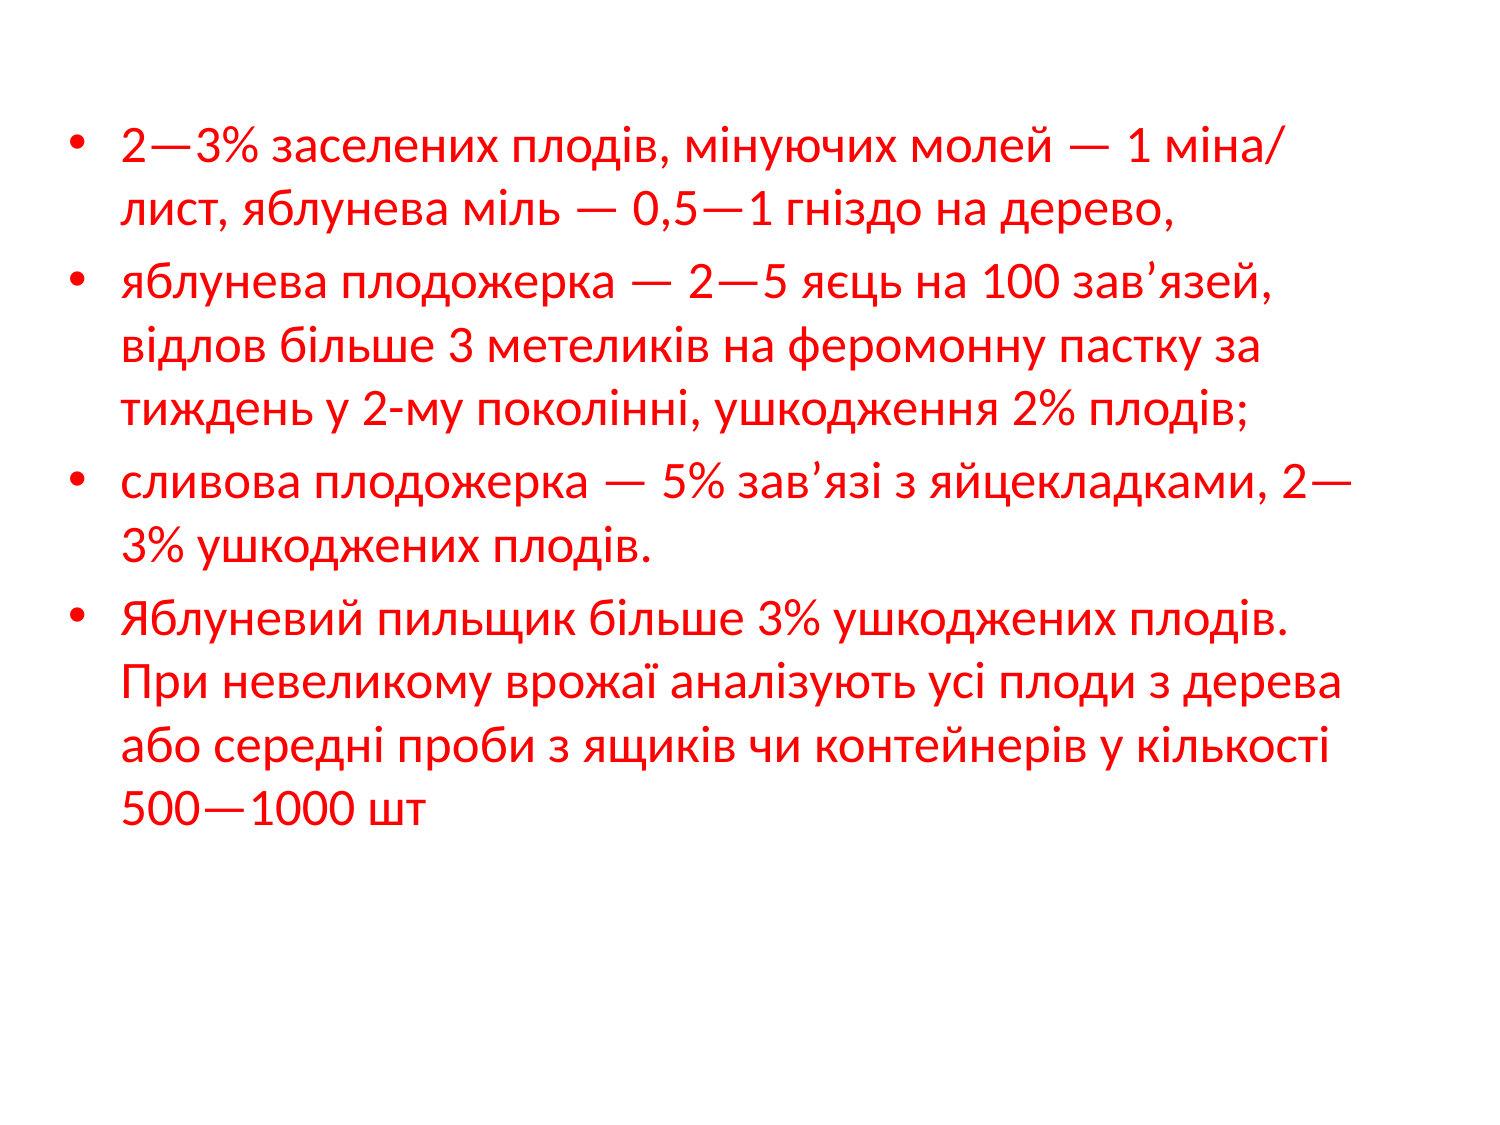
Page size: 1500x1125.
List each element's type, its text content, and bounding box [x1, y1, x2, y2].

list 2—3% заселених плодів, мінуючих молей — 1 міна/ лист, яблунева міль — 0,5—1 гніздо на дерево, яблунева плодожерка — 2—5 яєць на 100 зав’язей, відлов більше 3 метеликів на феромонну пастку за тиждень у 2-му поколінні, ушкодження 2% плодів; сливова плодожерка — 5% зав’язі з яйцекладками, 2— 3% ушкоджених плодів. Яблуневий пильщик більше 3% ушкоджених плодів. При невеликому врожаї аналізують усі плоди з дерева або середні проби з ящиків чи контейнерів у кількості 500—1000 шт [53, 101, 1404, 845]
